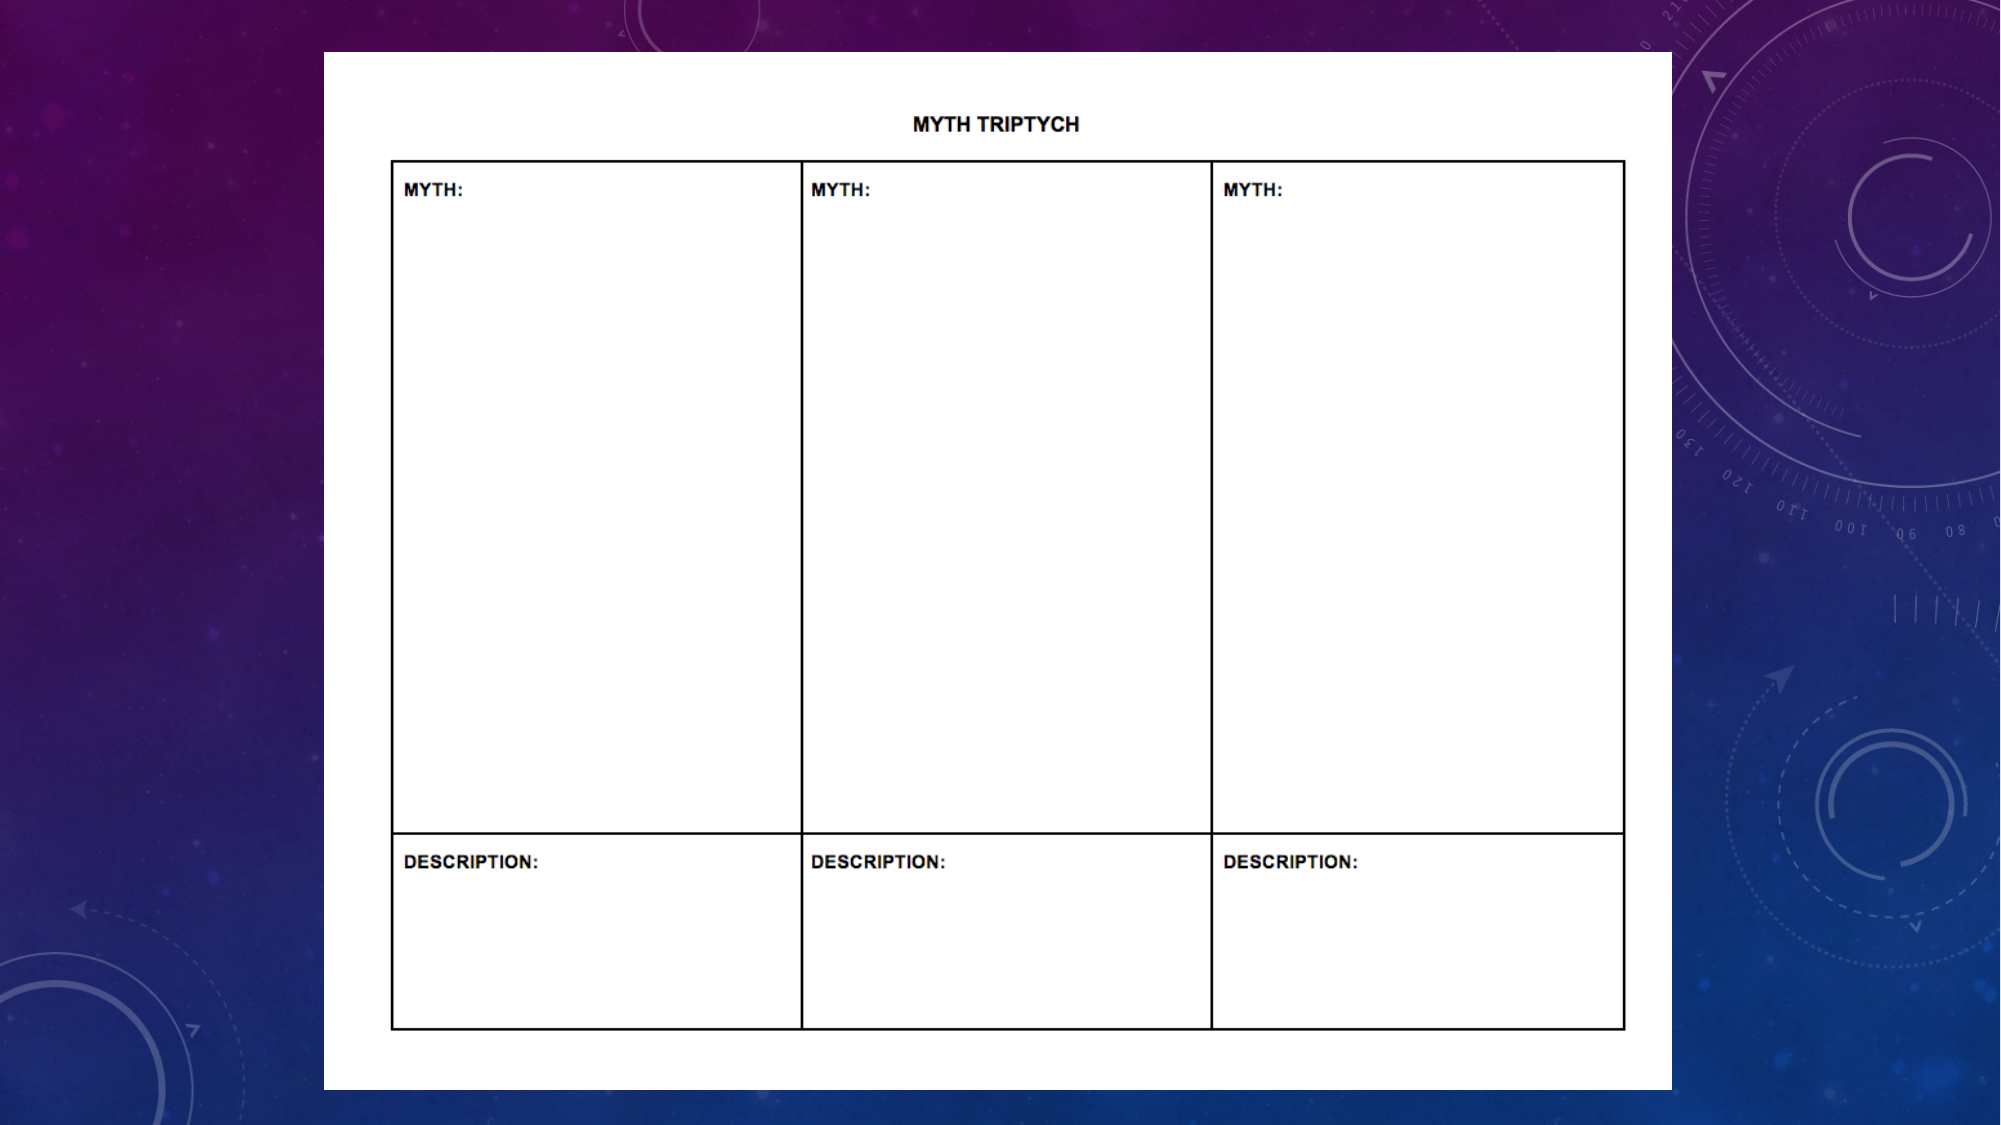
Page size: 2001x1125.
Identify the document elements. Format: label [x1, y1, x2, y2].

list [324, 52, 1672, 1091]
picture [0, 0, 2001, 1125]
